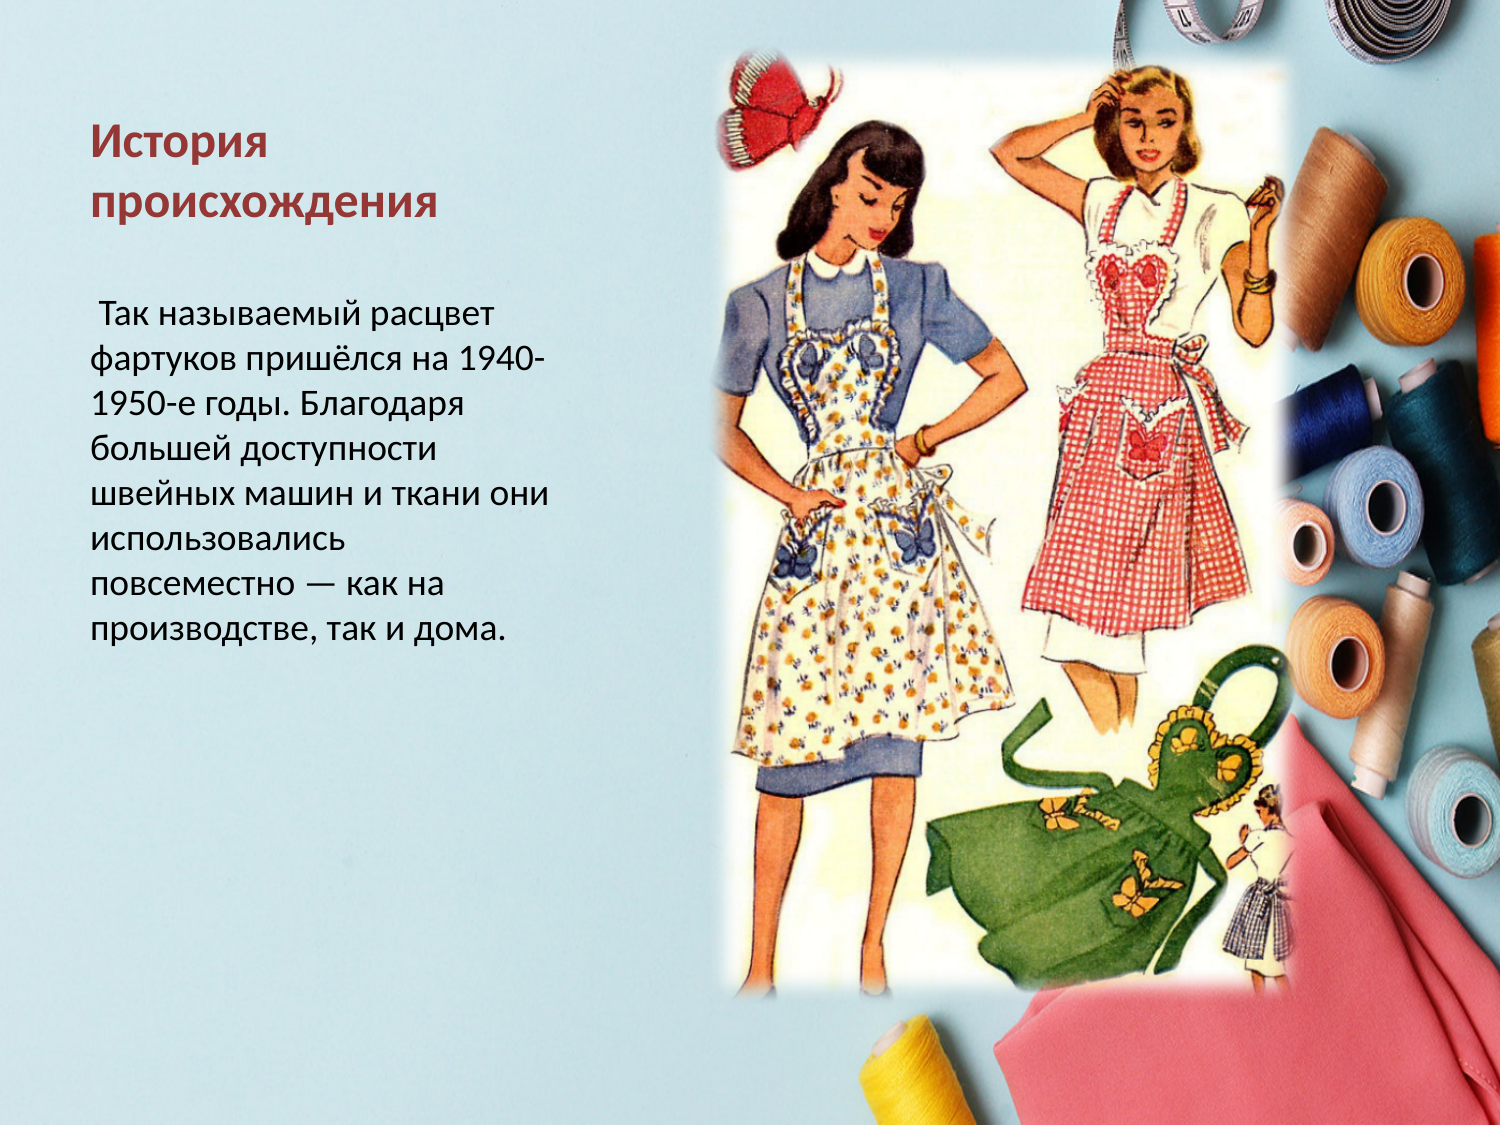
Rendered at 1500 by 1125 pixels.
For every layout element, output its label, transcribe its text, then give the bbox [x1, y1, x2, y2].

picture [0, 0, 1500, 1125]
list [706, 44, 1305, 1006]
list Так называемый расцвет фартуков пришёлся на 1940-1950-е годы. Благодаря большей доступности швейных машин и ткани они использовались повсеместно — как на производстве, так и дома. [75, 235, 569, 1005]
title История происхождения [75, 44, 569, 235]
